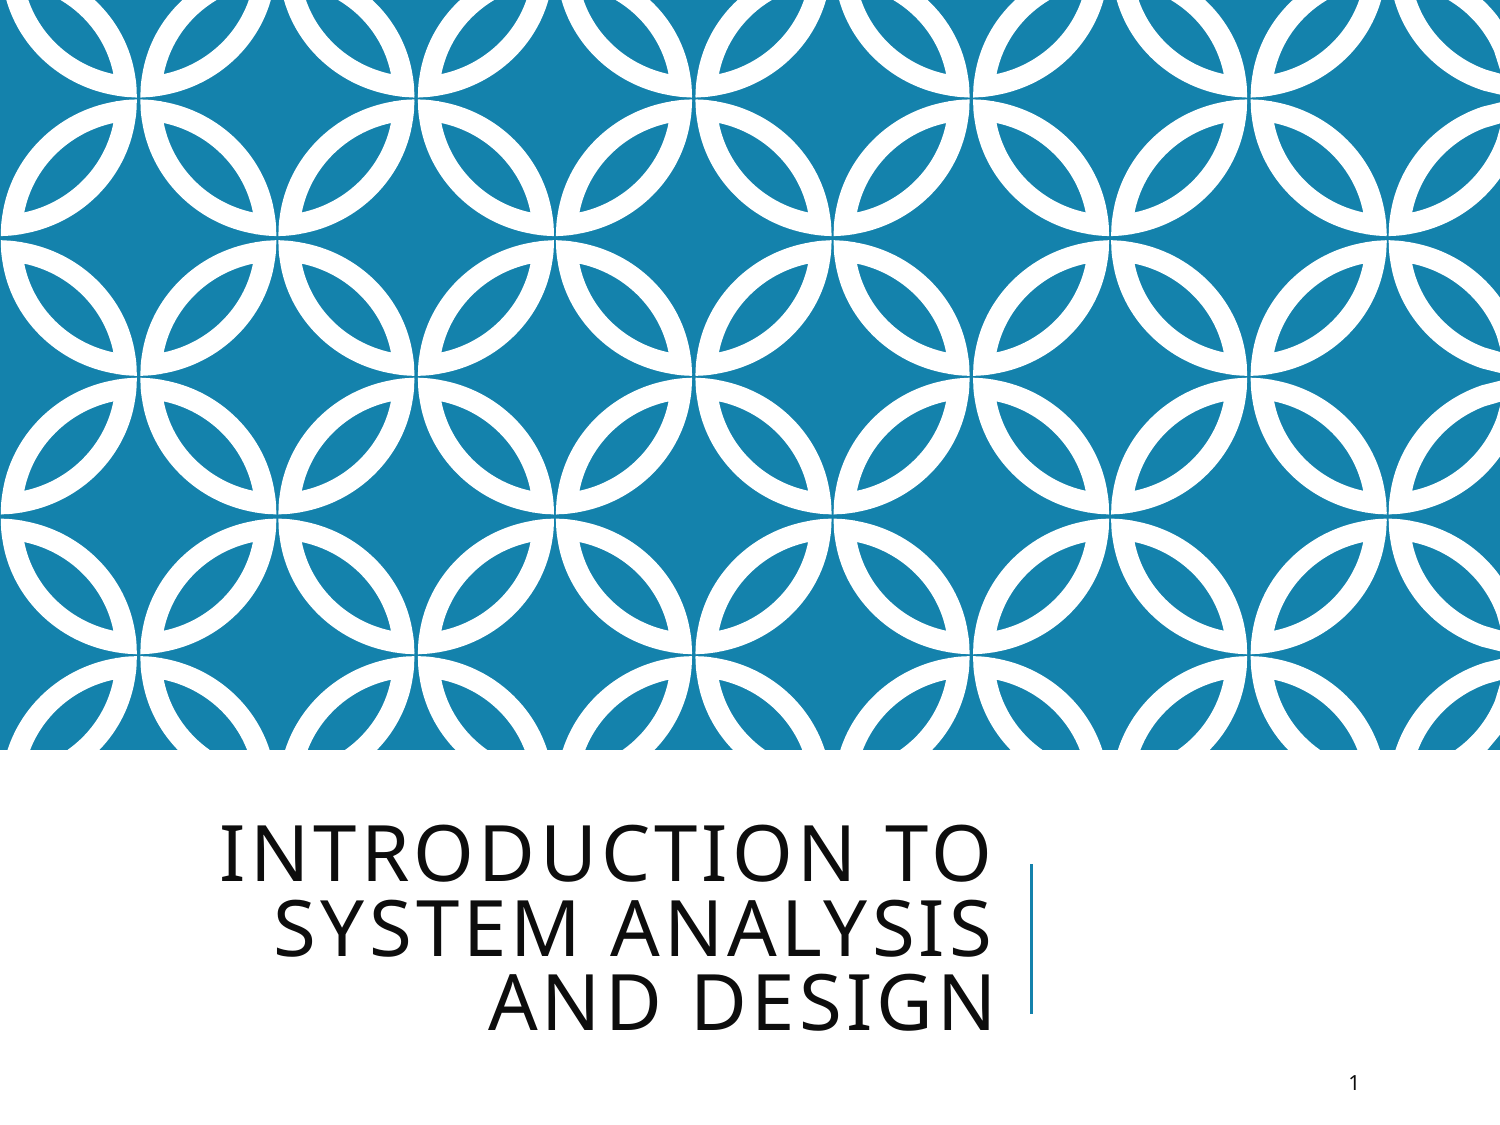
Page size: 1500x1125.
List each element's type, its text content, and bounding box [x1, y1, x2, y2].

title Introduction To System Analysis and Design [56, 813, 1013, 1054]
slide_number 1 [1333, 1061, 1454, 1107]
